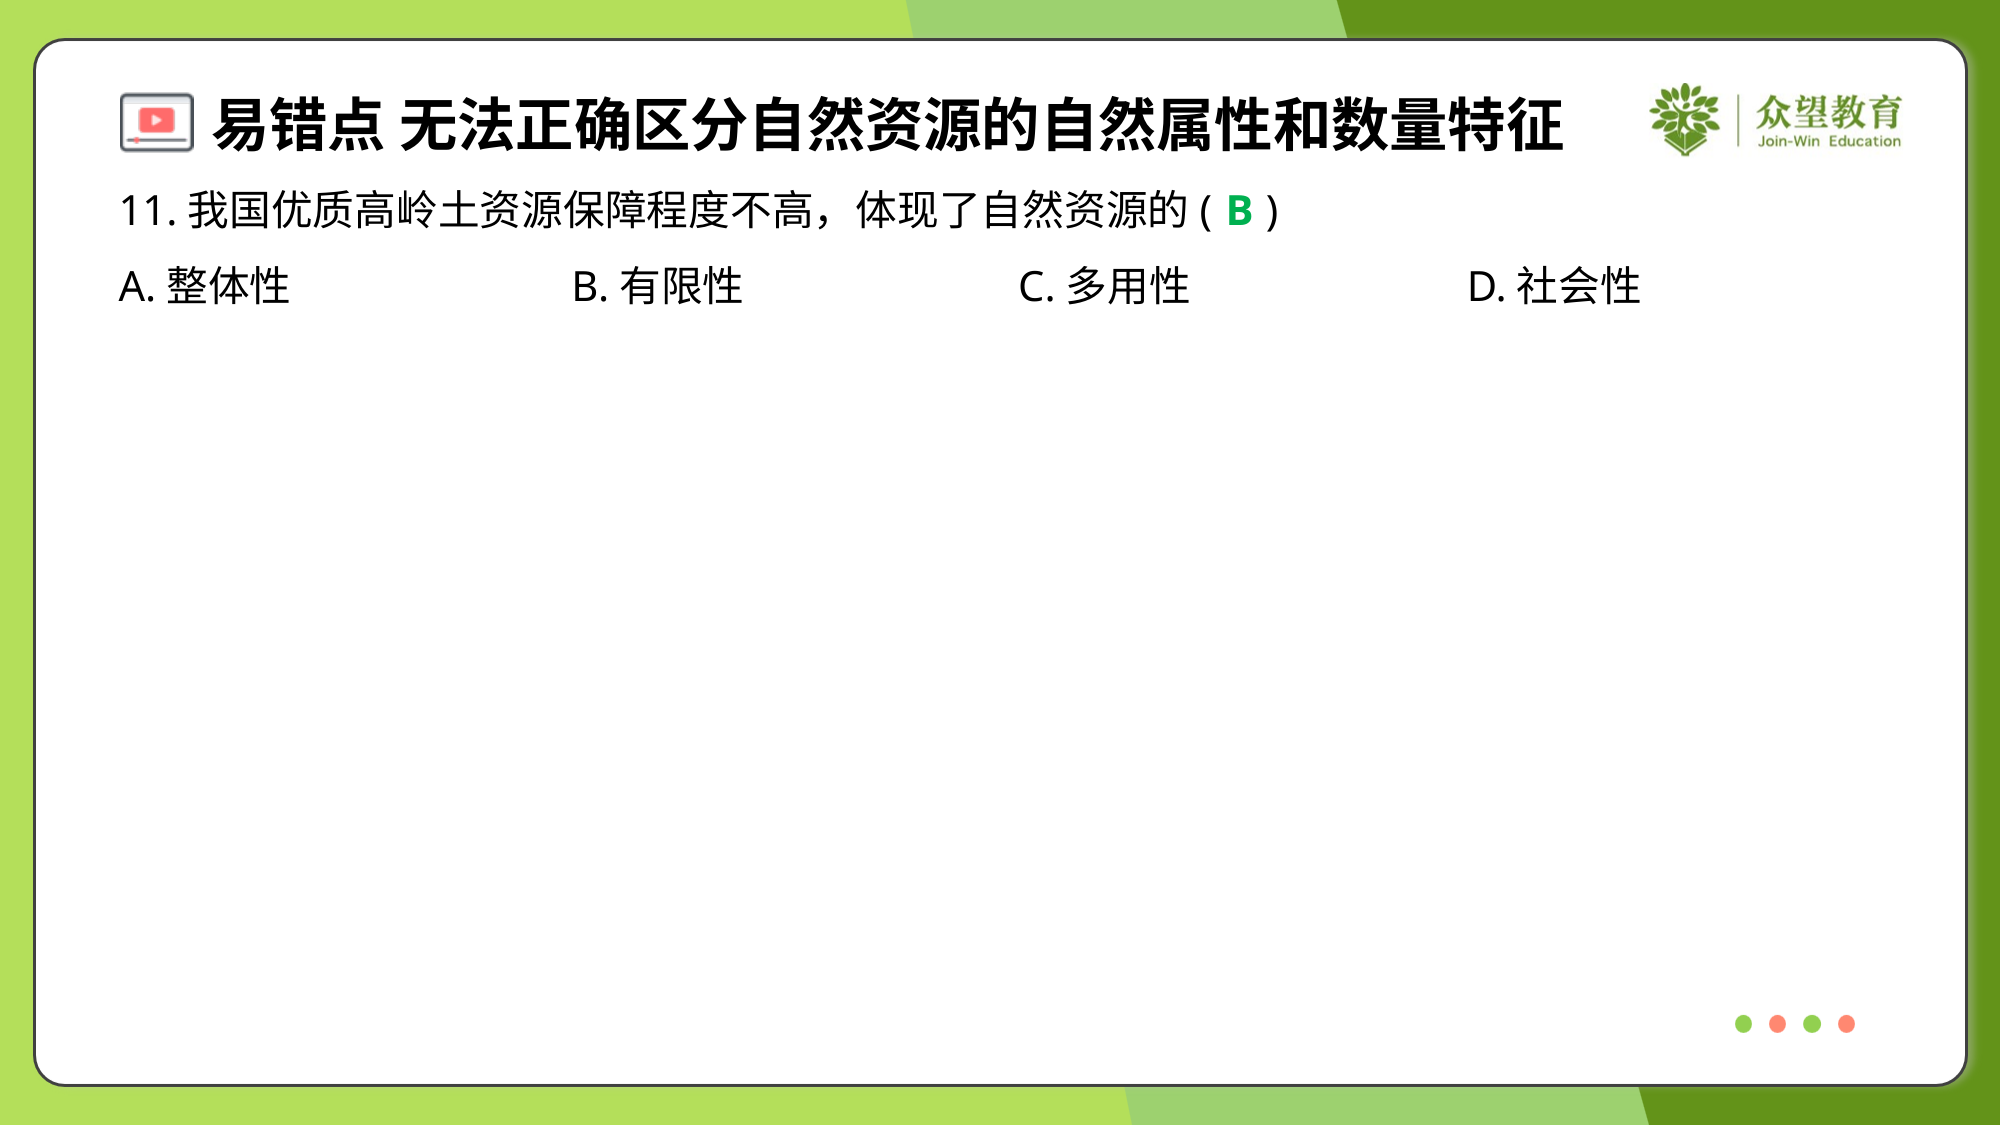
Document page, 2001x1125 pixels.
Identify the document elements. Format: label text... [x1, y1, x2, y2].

text_box A.整体性 B.有限性 C.多用性 D.社会性 [118, 234, 1883, 302]
text_box 11.我国优质高岭土资源保障程度不高，体现了自然资源的( ) [1269, 158, 1883, 226]
text_box 11.我国优质高岭土资源保障程度不高，体现了自然资源的( ) [118, 158, 1210, 226]
text_box B [1210, 158, 1269, 226]
picture [0, 0, 2000, 1125]
